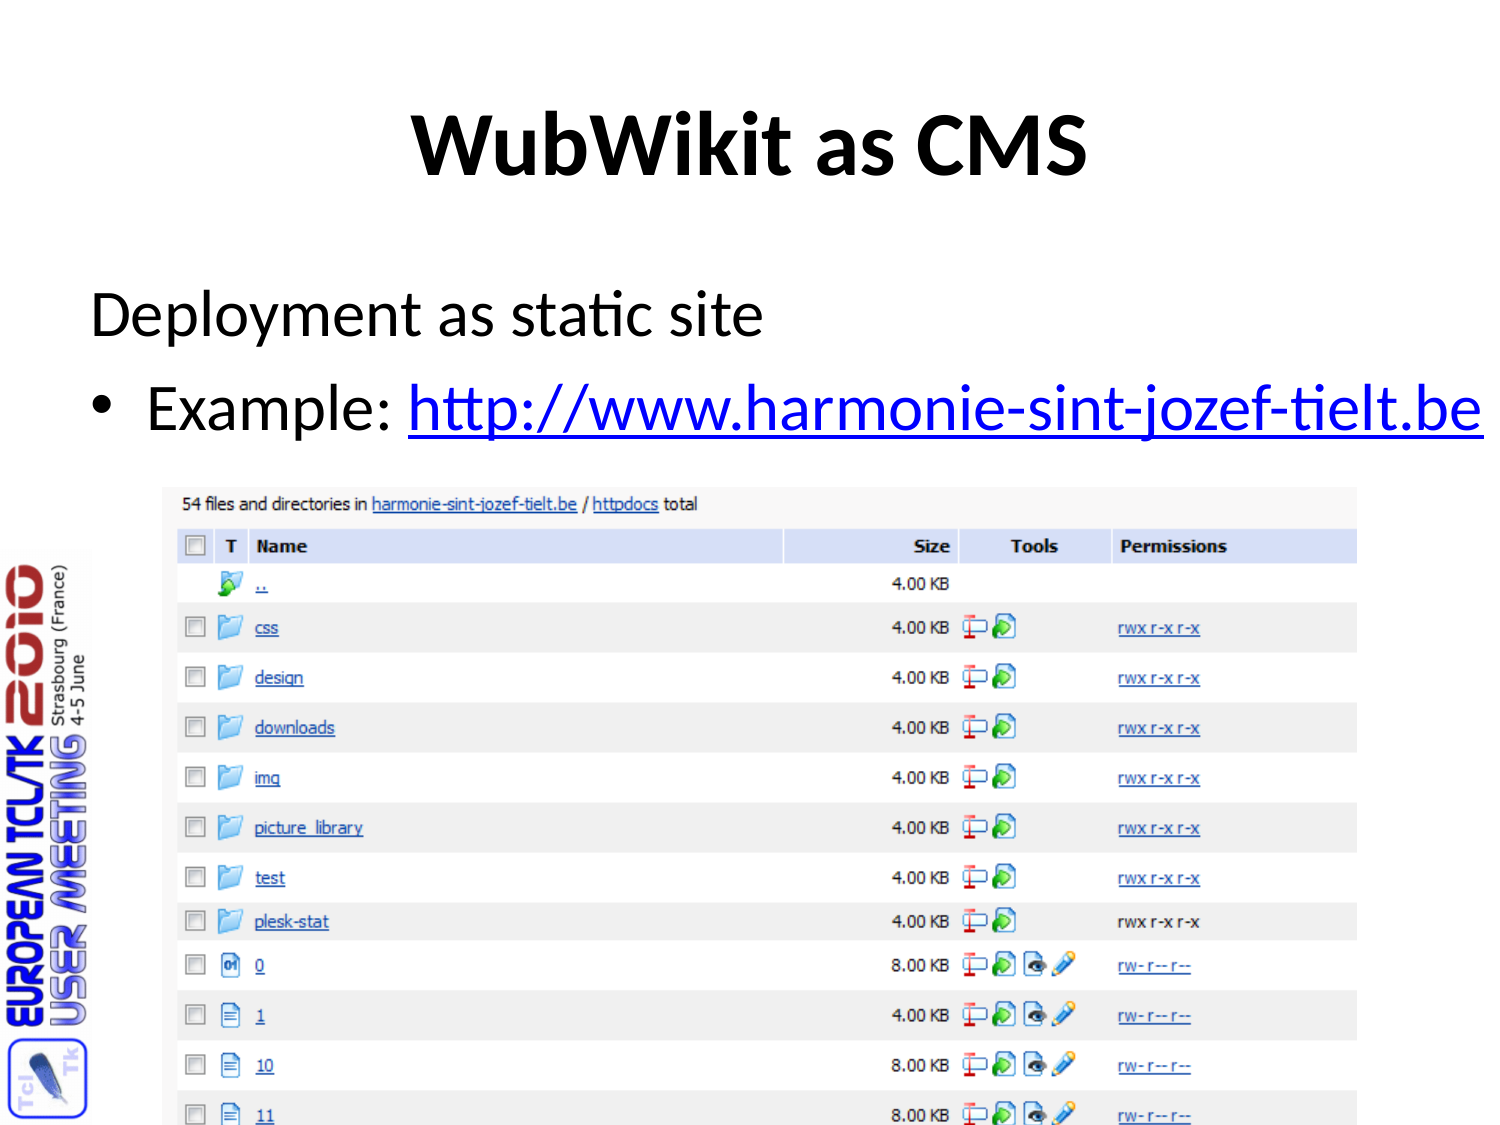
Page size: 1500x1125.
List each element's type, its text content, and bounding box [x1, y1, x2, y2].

picture [0, 487, 1357, 1125]
list Deployment as static site Example: http://www.harmonie-sint-jozef-tielt.be [75, 262, 1500, 1005]
title WubWikit as CMS [75, 45, 1425, 233]
